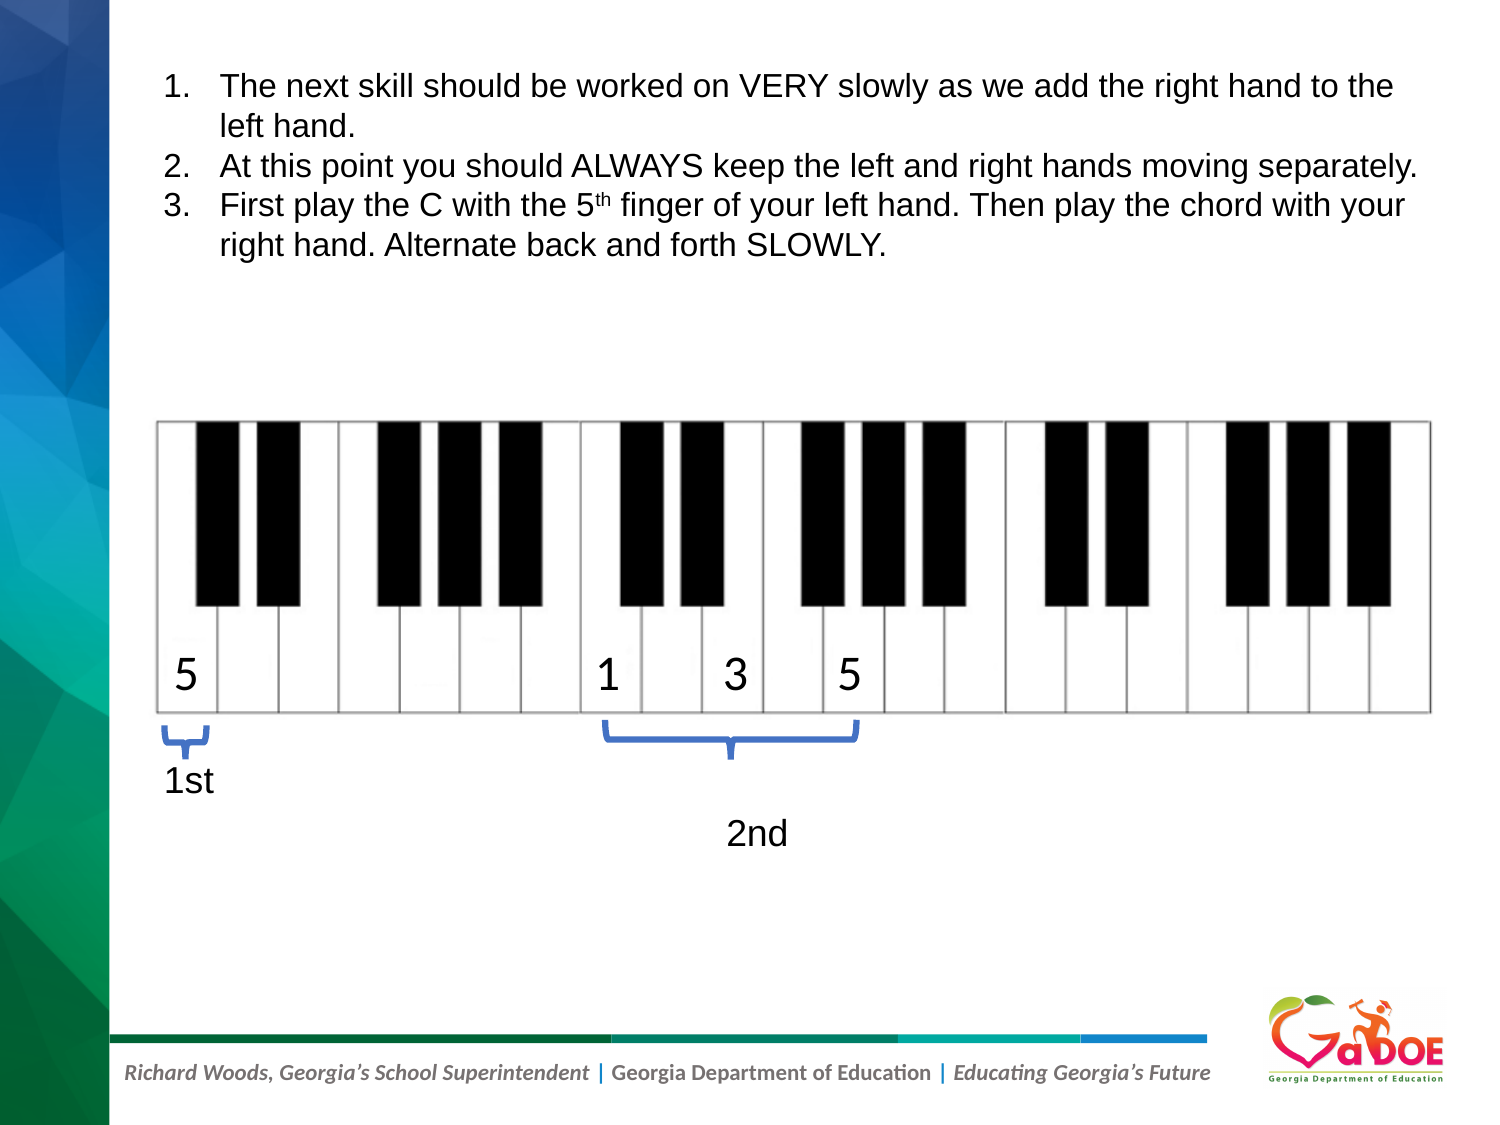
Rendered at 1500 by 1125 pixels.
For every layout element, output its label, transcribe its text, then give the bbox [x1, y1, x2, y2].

picture [0, 0, 110, 1125]
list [148, 417, 1441, 726]
text_box The next skill should be worked on VERY slowly as we add the right hand to the left hand. At this point you should ALWAYS keep the left and right hands moving separately. First play the C with the 5th finger of your left hand. Then play the chord with your right hand. Alternate back and forth SLOWLY. [148, 56, 1443, 271]
text_box [604, 726, 857, 760]
picture [1263, 987, 1447, 1089]
text_box [163, 726, 207, 760]
text_box 1st [149, 748, 229, 808]
text_box 2nd [711, 802, 804, 862]
